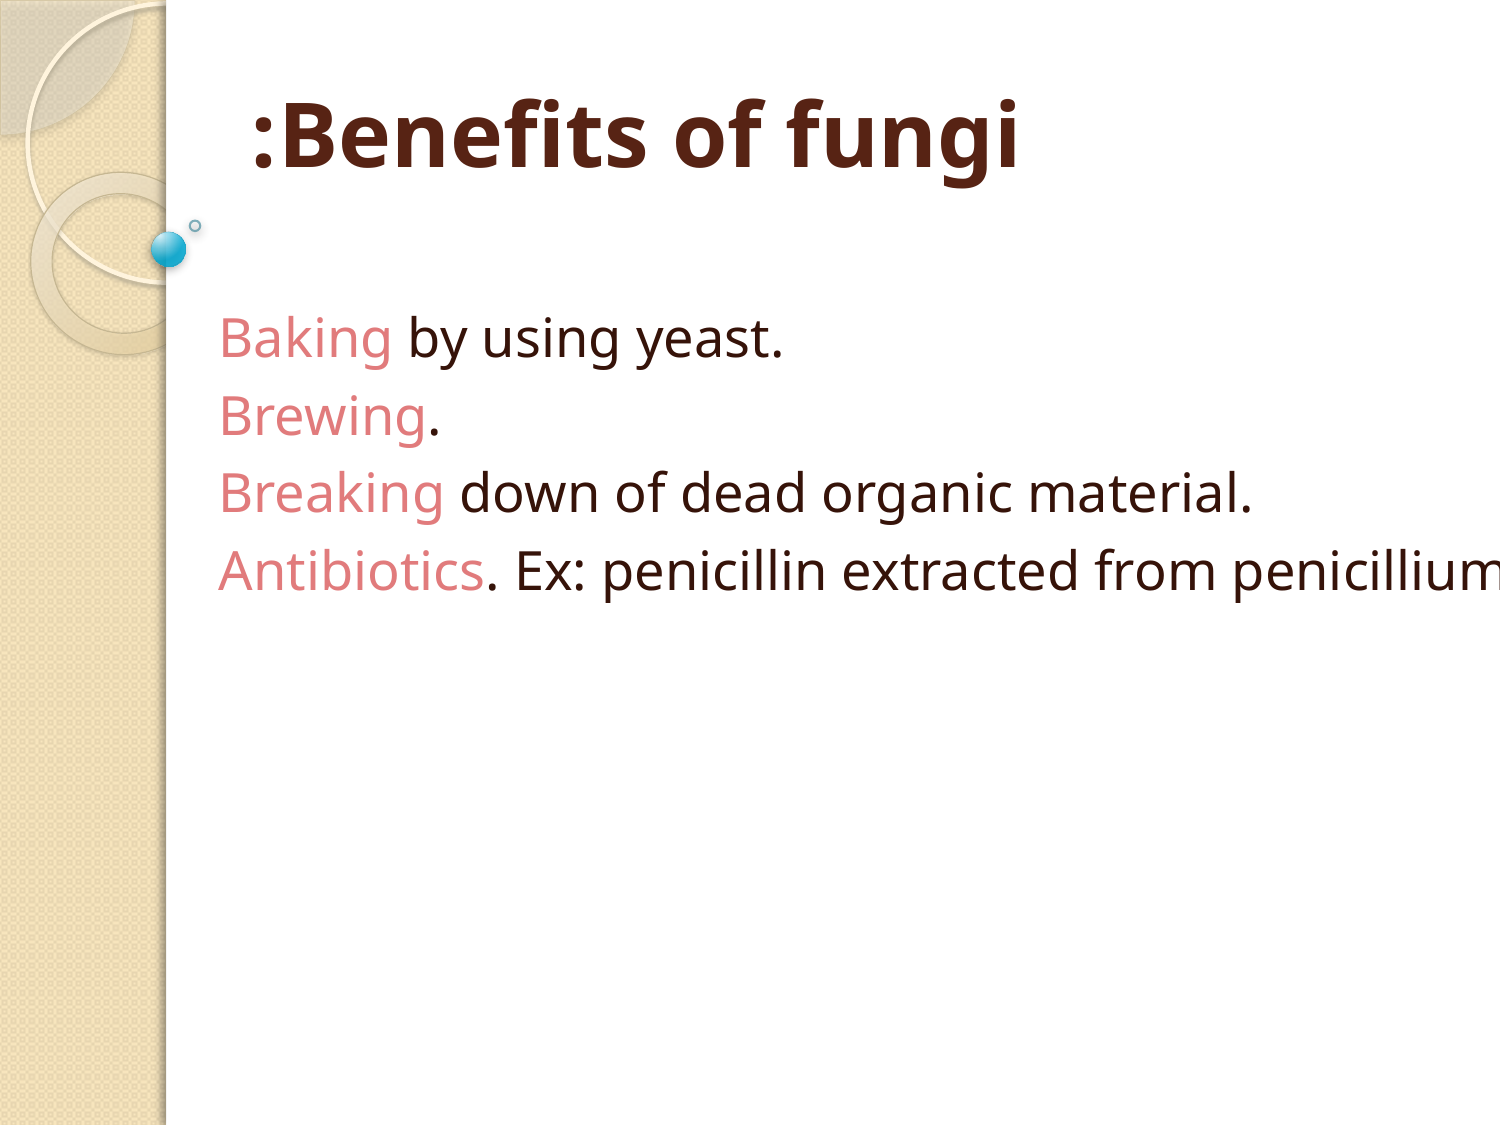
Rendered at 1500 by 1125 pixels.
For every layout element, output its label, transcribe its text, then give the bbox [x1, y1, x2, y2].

subtitle Baking by using yeast. Brewing. Breaking down of dead organic material. Antibiotics. Ex: penicillin extracted from penicillium. [199, 303, 1500, 1008]
title Benefits of fungi: [234, 59, 1450, 301]
